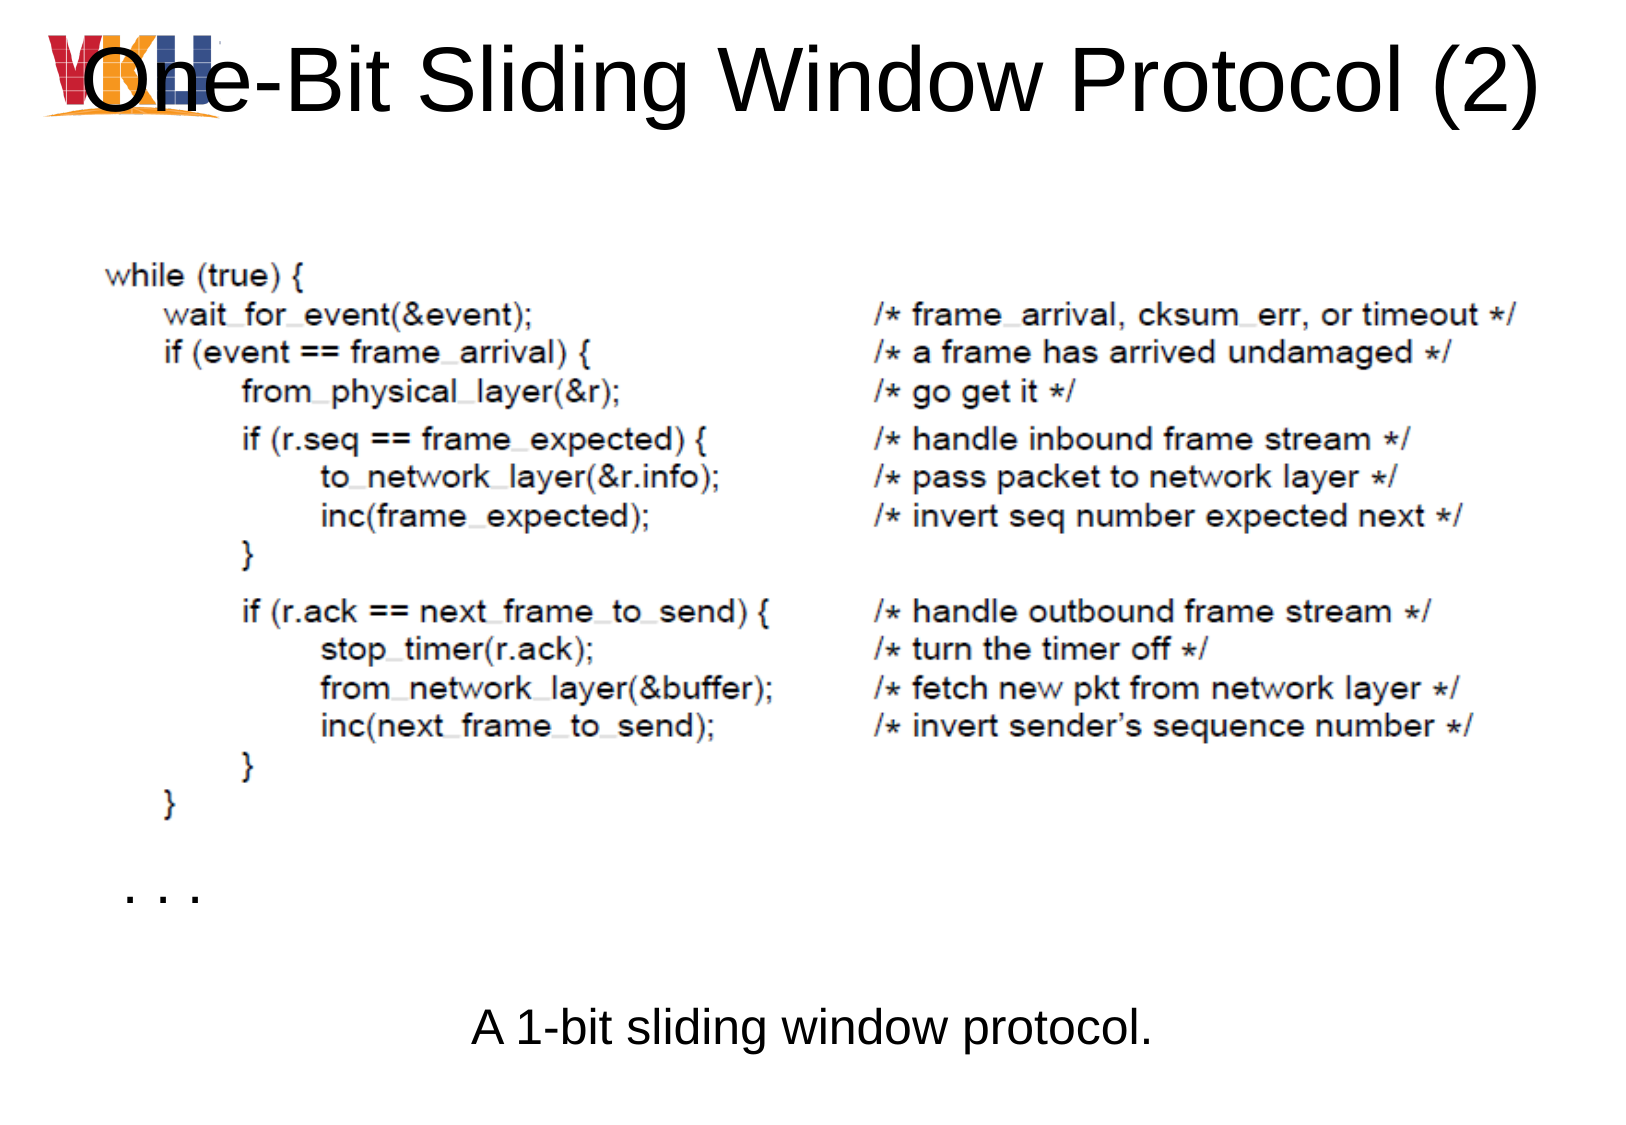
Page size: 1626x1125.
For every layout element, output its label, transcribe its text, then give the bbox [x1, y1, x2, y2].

list A 1-bit sliding window protocol. [0, 987, 1625, 1075]
title One-Bit Sliding Window Protocol (2) [0, 0, 1625, 150]
text_box . . . [108, 838, 298, 923]
picture [80, 249, 1553, 829]
